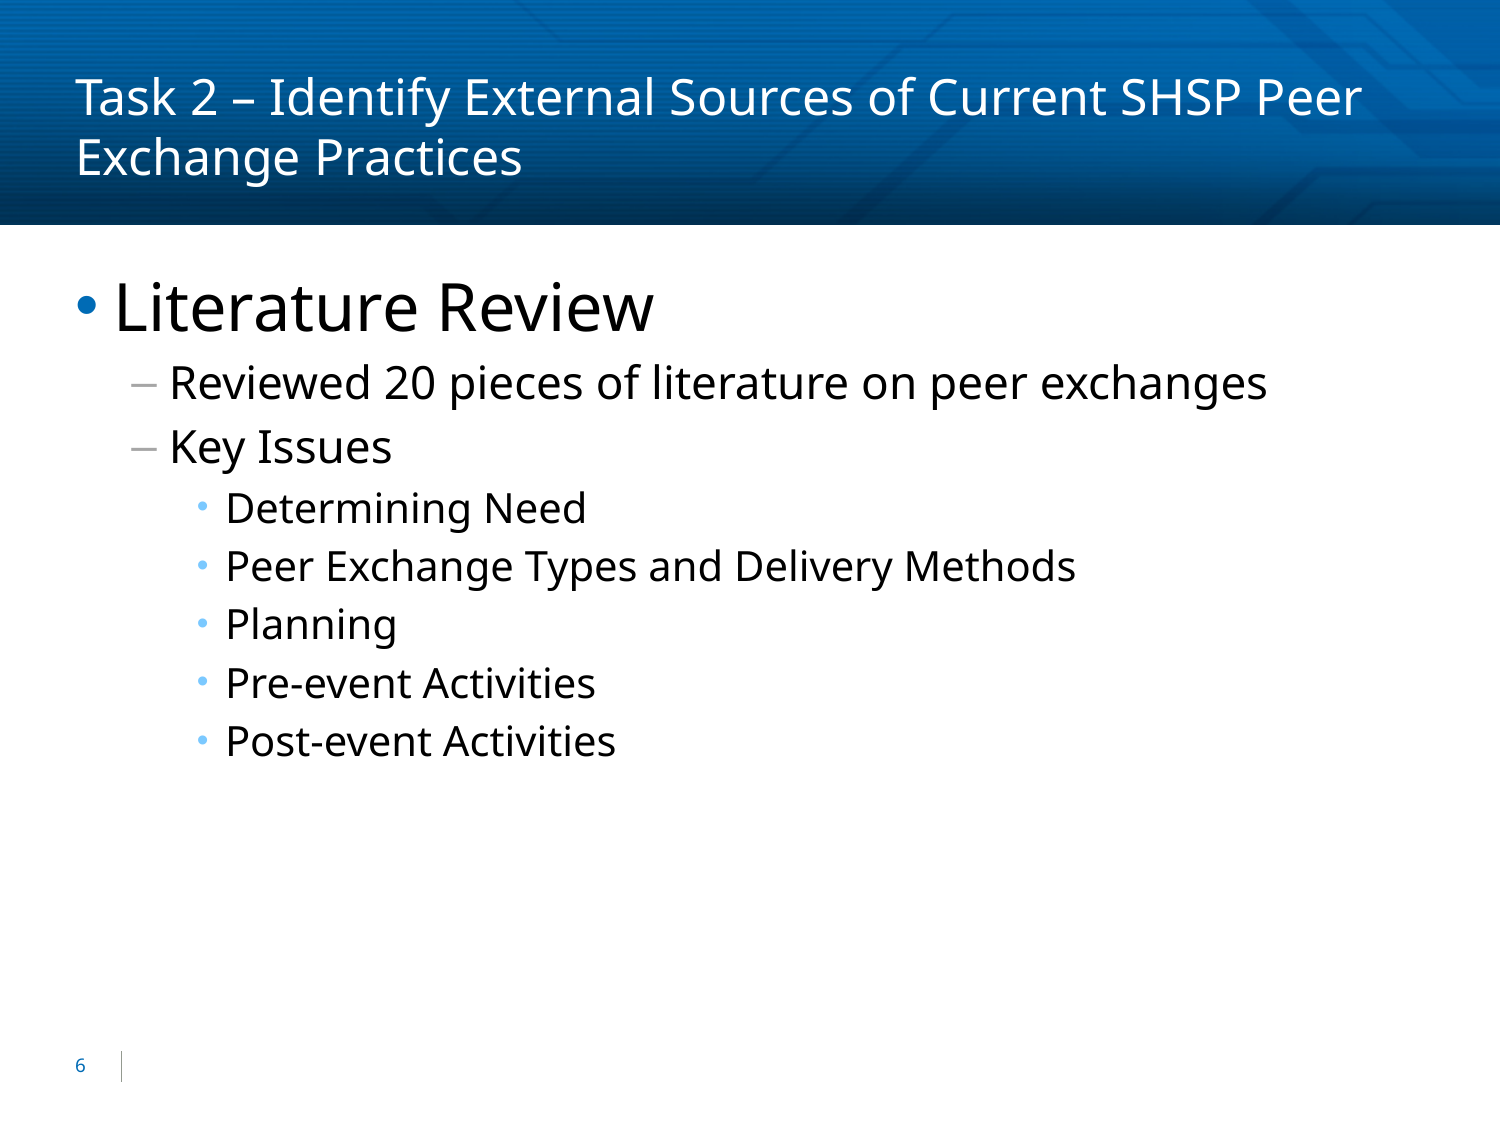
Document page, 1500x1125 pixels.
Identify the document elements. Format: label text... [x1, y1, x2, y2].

picture [0, 0, 1500, 225]
title Task 2 – Identify External Sources of Current SHSP Peer Exchange Practices [75, 59, 1435, 193]
slide_number 6 [75, 1053, 135, 1080]
list Literature Review Reviewed 20 pieces of literature on peer exchanges Key Issues Determining Need Peer Exchange Types and Delivery Methods Planning Pre-event Activities Post-event Activities [75, 264, 1425, 1084]
